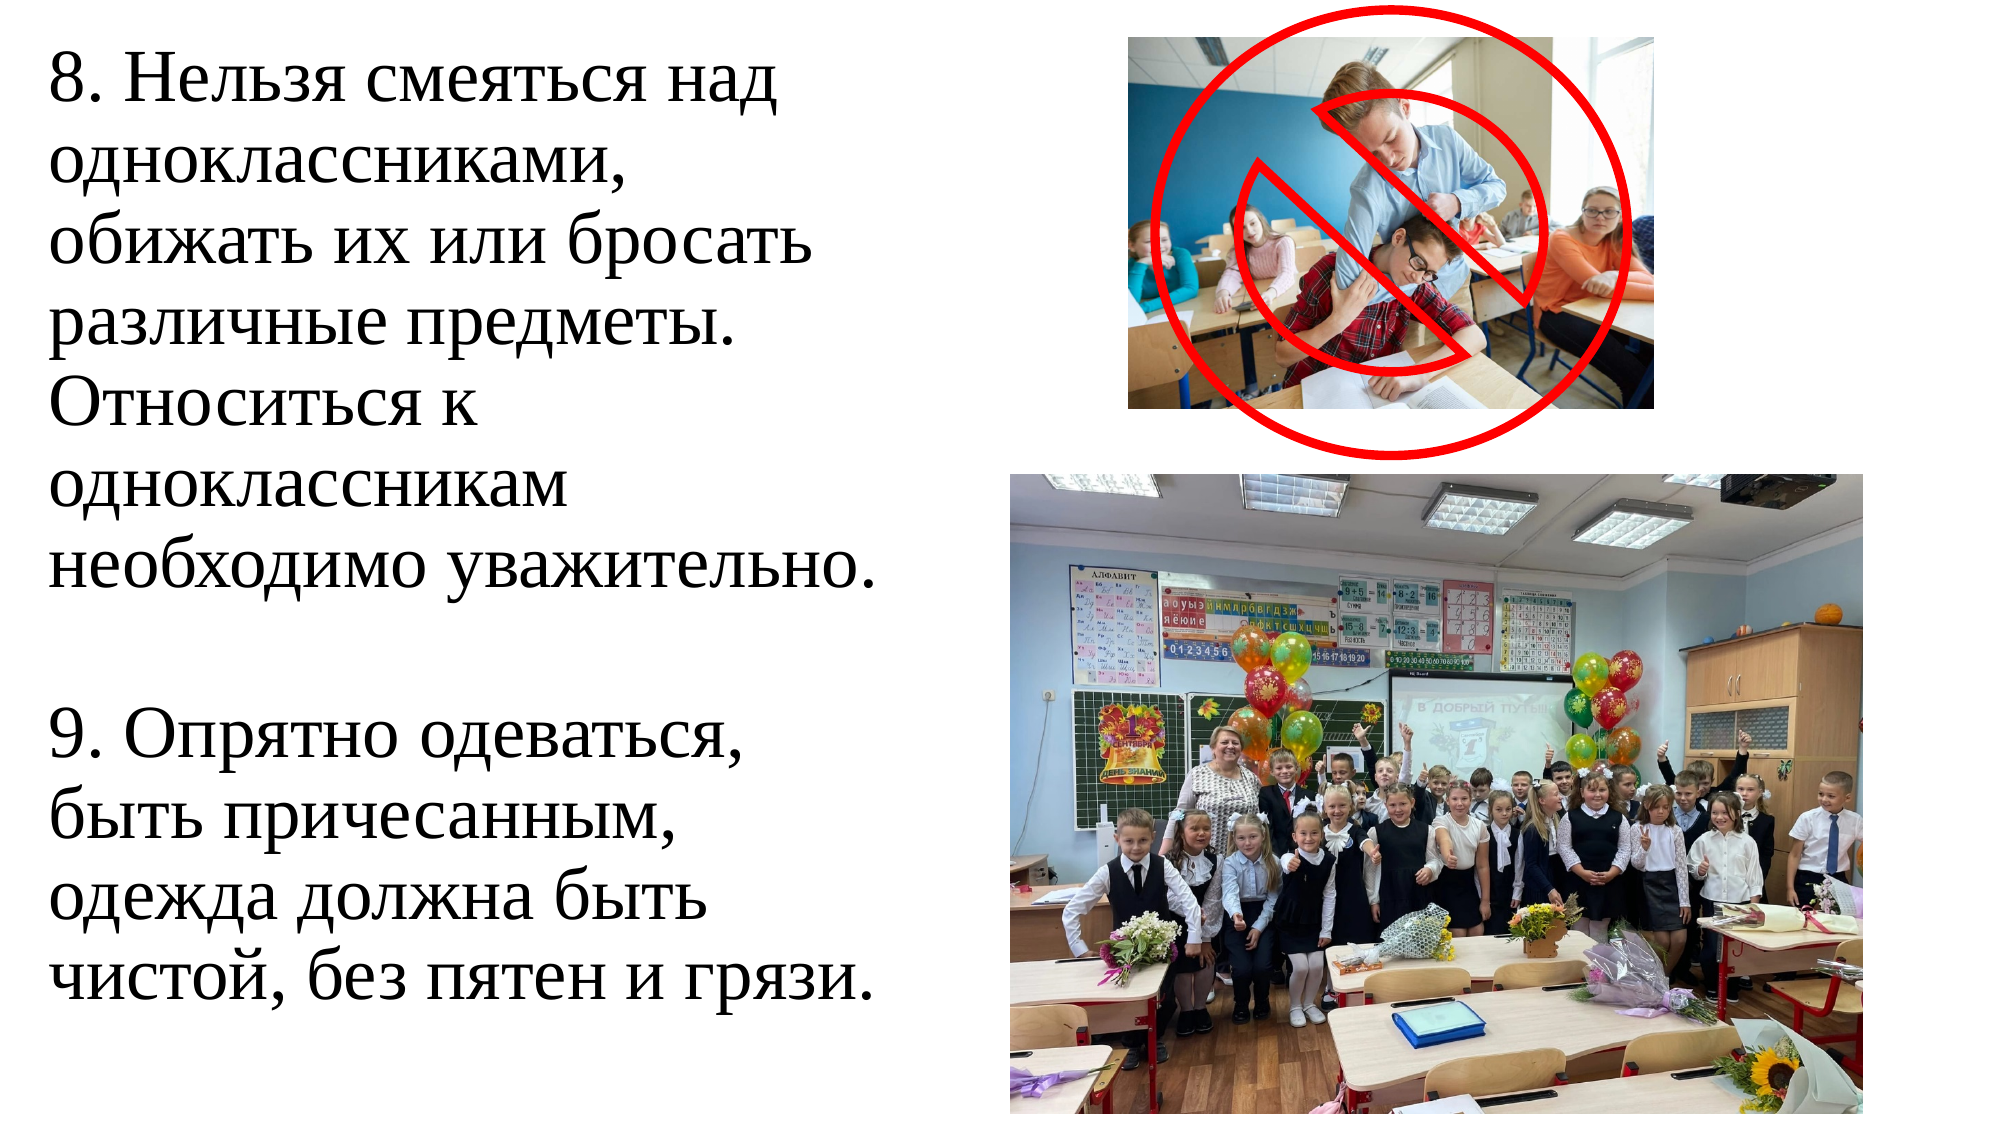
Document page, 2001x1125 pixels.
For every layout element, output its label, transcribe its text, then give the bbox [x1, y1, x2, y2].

picture [1009, 474, 1863, 1114]
text_box [1244, 409, 1538, 457]
title 8. Нельзя смеяться над одноклассниками, обижать их или бросать различные предметы. Относиться к одноклассникам необходимо уважительно. [33, 28, 910, 665]
text_box [1276, 8, 1507, 37]
text_box 9. Опрятно одеваться, быть причесанным, одежда должна быть чистой, без пятен и грязи. [33, 684, 910, 1048]
picture [1128, 37, 1654, 409]
